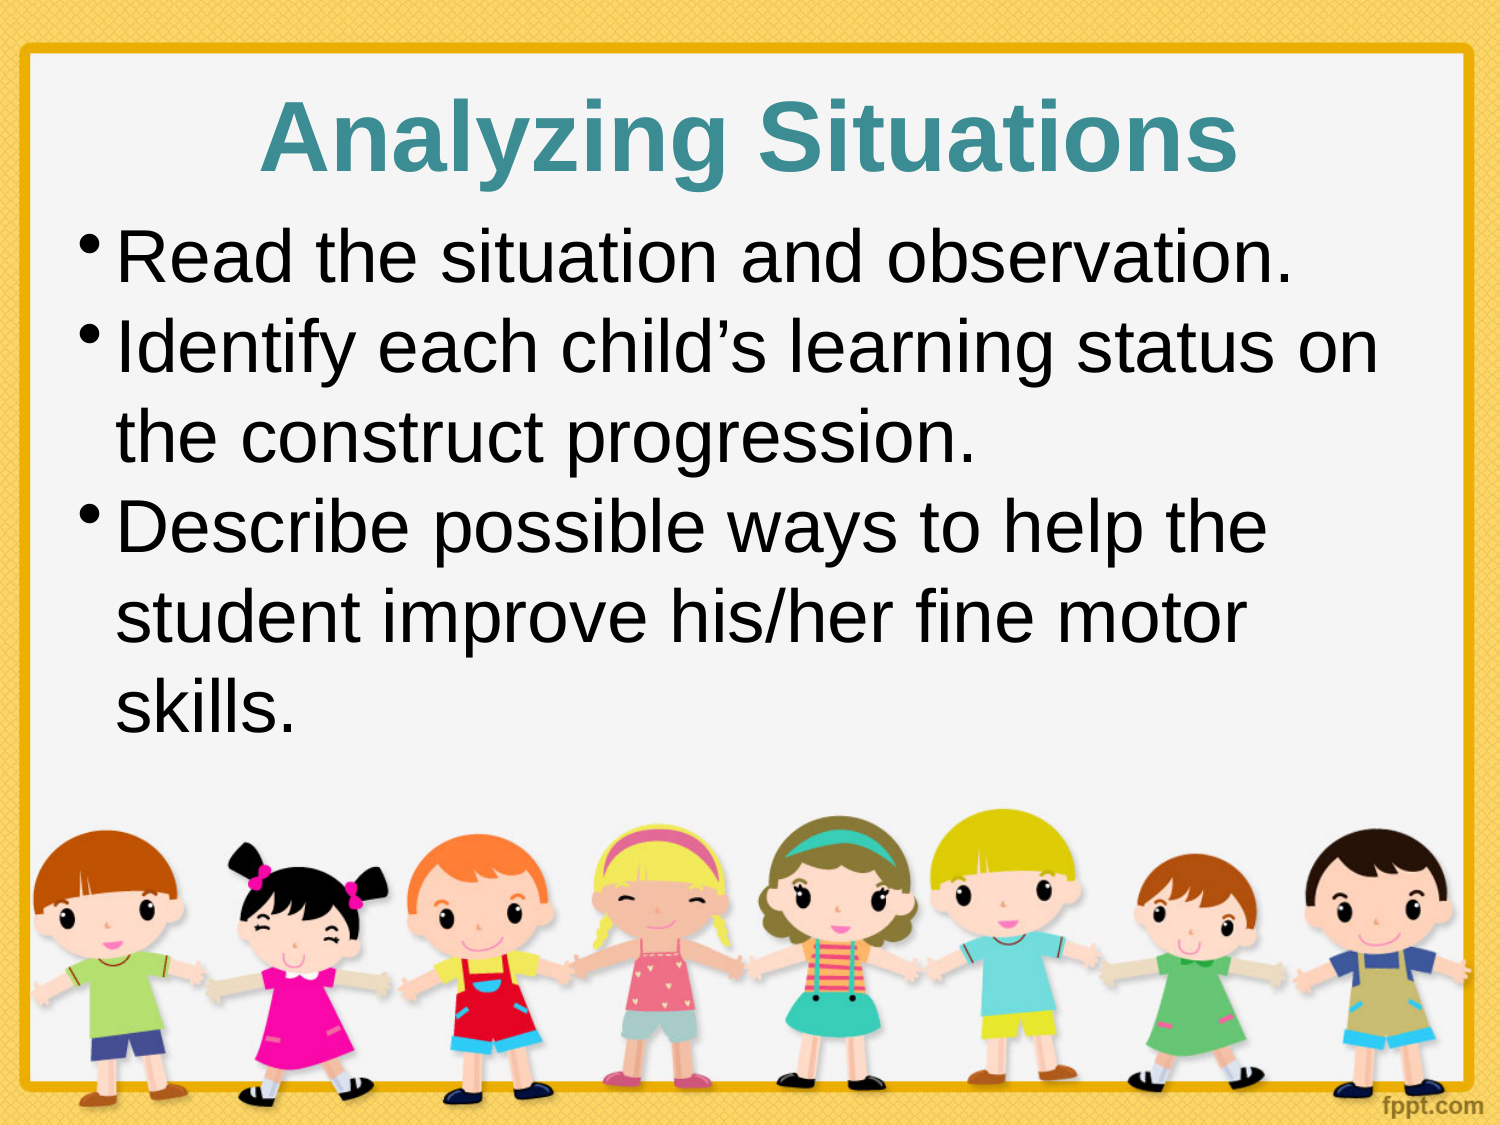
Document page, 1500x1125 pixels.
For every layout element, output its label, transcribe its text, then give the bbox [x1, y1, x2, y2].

title Analyzing Situations [75, 37, 1425, 200]
list Read the situation and observation. Identify each child’s learning status on the construct progression. Describe possible ways to help the student improve his/her fine motor skills. [62, 200, 1425, 925]
picture [0, 0, 1500, 1125]
